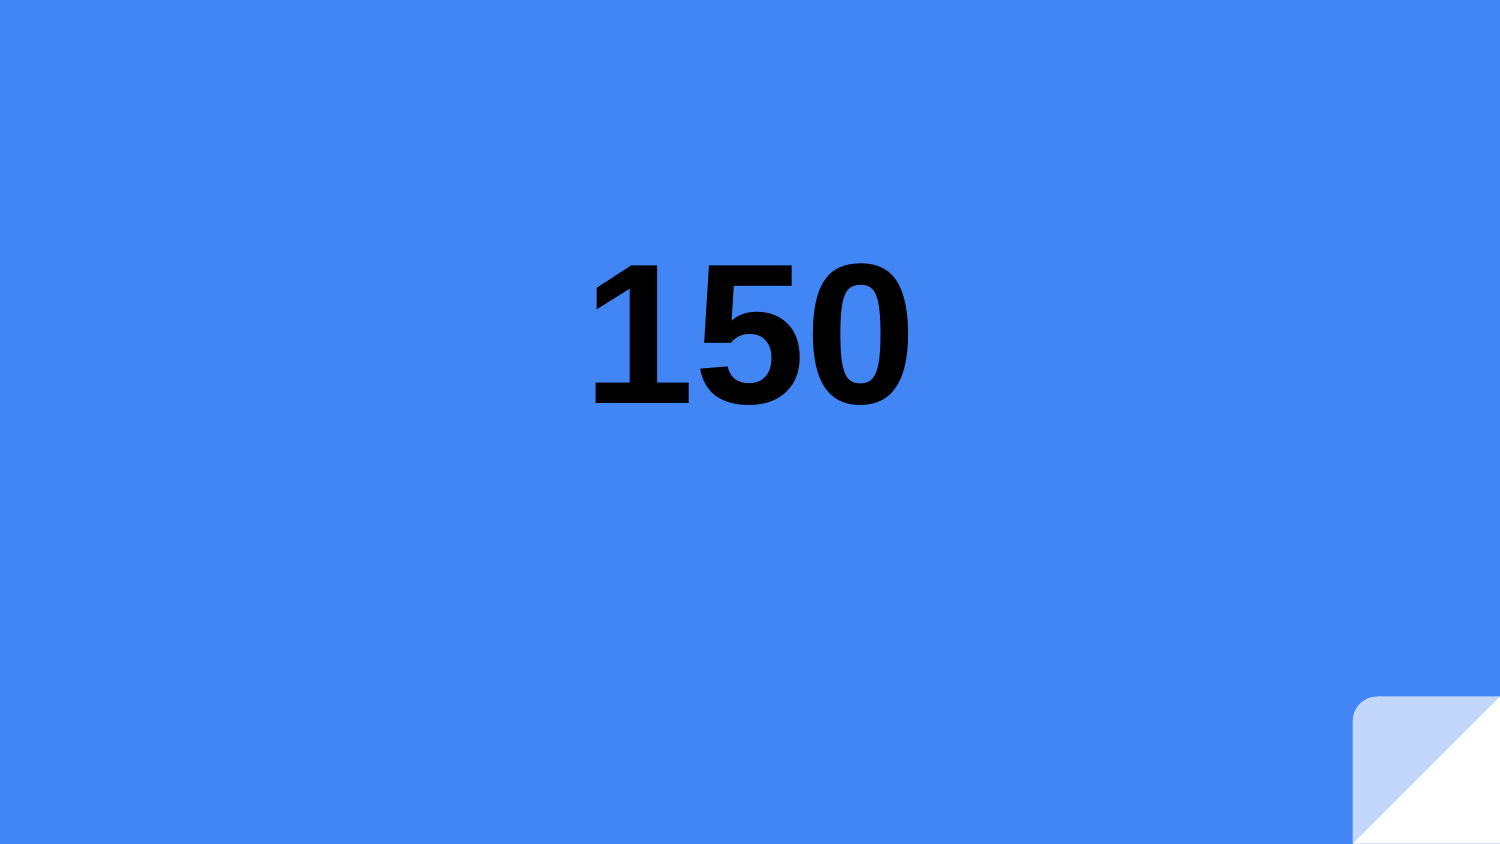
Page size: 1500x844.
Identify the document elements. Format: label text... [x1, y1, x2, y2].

title 150 [51, 207, 1449, 459]
